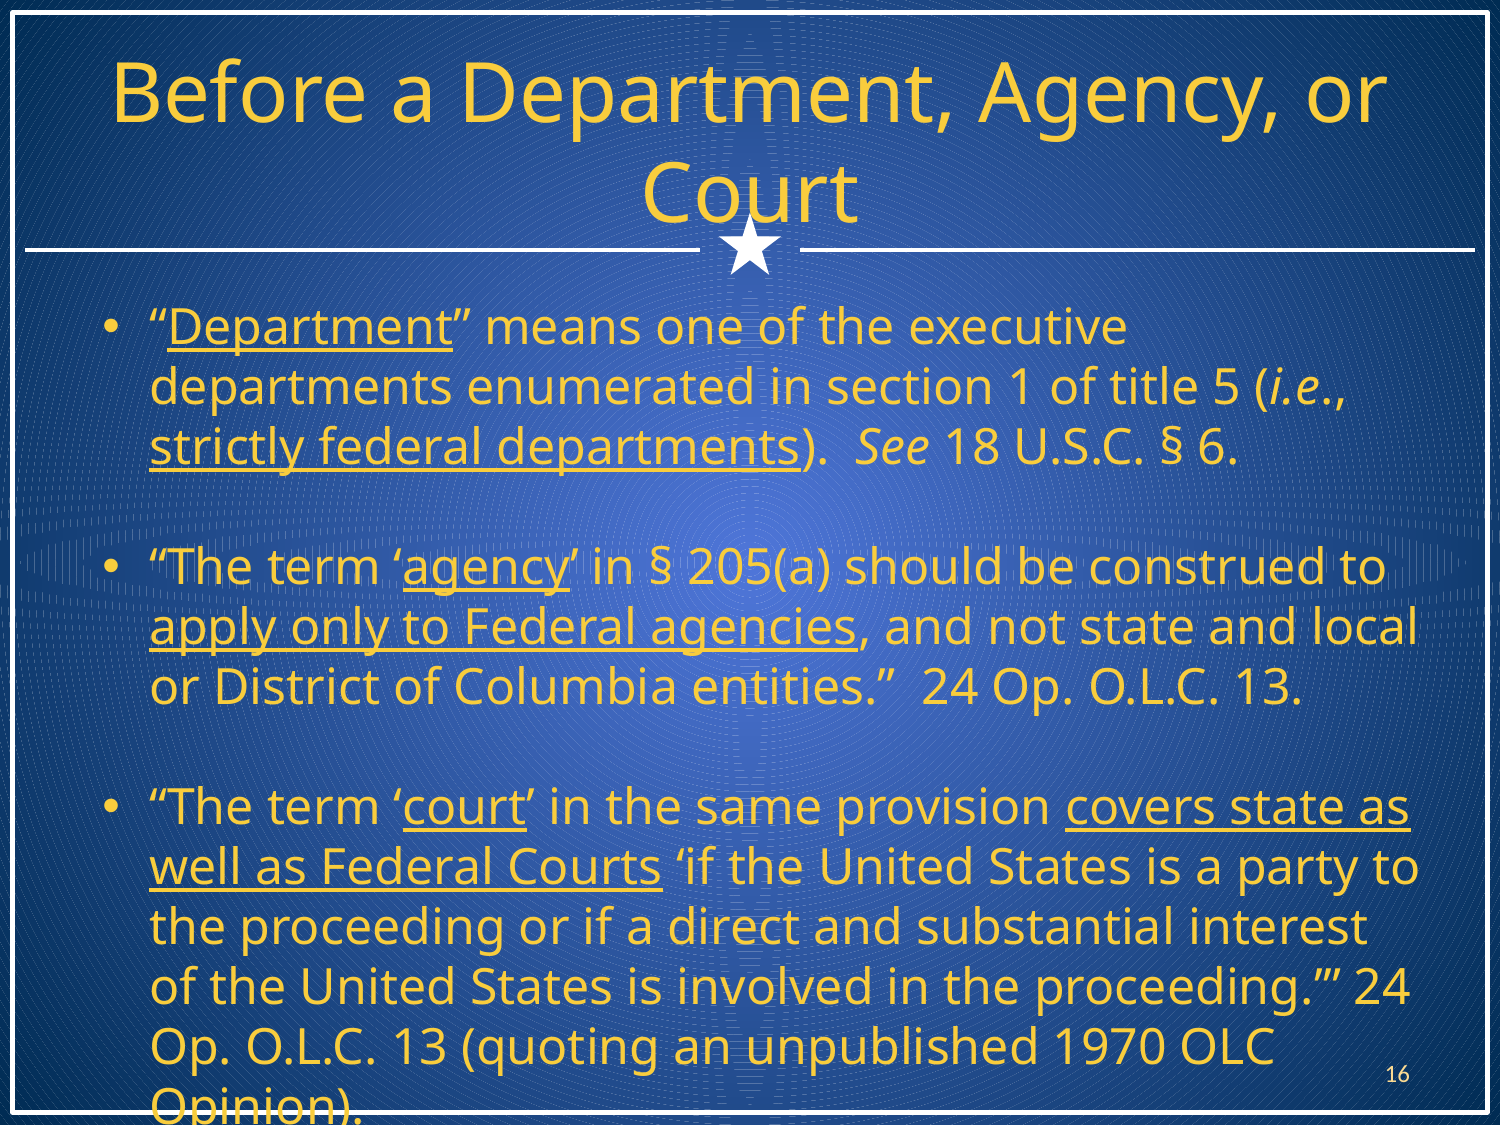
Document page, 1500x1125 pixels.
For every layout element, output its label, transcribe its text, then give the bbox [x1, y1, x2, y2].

text_box “Department” means one of the executive departments enumerated in section 1 of title 5 (i.e., strictly federal departments). See 18 U.S.C. § 6. “The term ‘agency’ in § 205(a) should be construed to apply only to Federal agencies, and not state and local or District of Columbia entities.” 24 Op. O.L.C. 13. “The term ‘court’ in the same provision covers state as well as Federal Courts ‘if the United States is a party to the proceeding or if a direct and substantial interest of the United States is involved in the proceeding.’” 24 Op. O.L.C. 13 (quoting an unpublished 1970 OLC Opinion). [87, 287, 1438, 1125]
title Before a Department, Agency, or Court [12, 45, 1488, 233]
